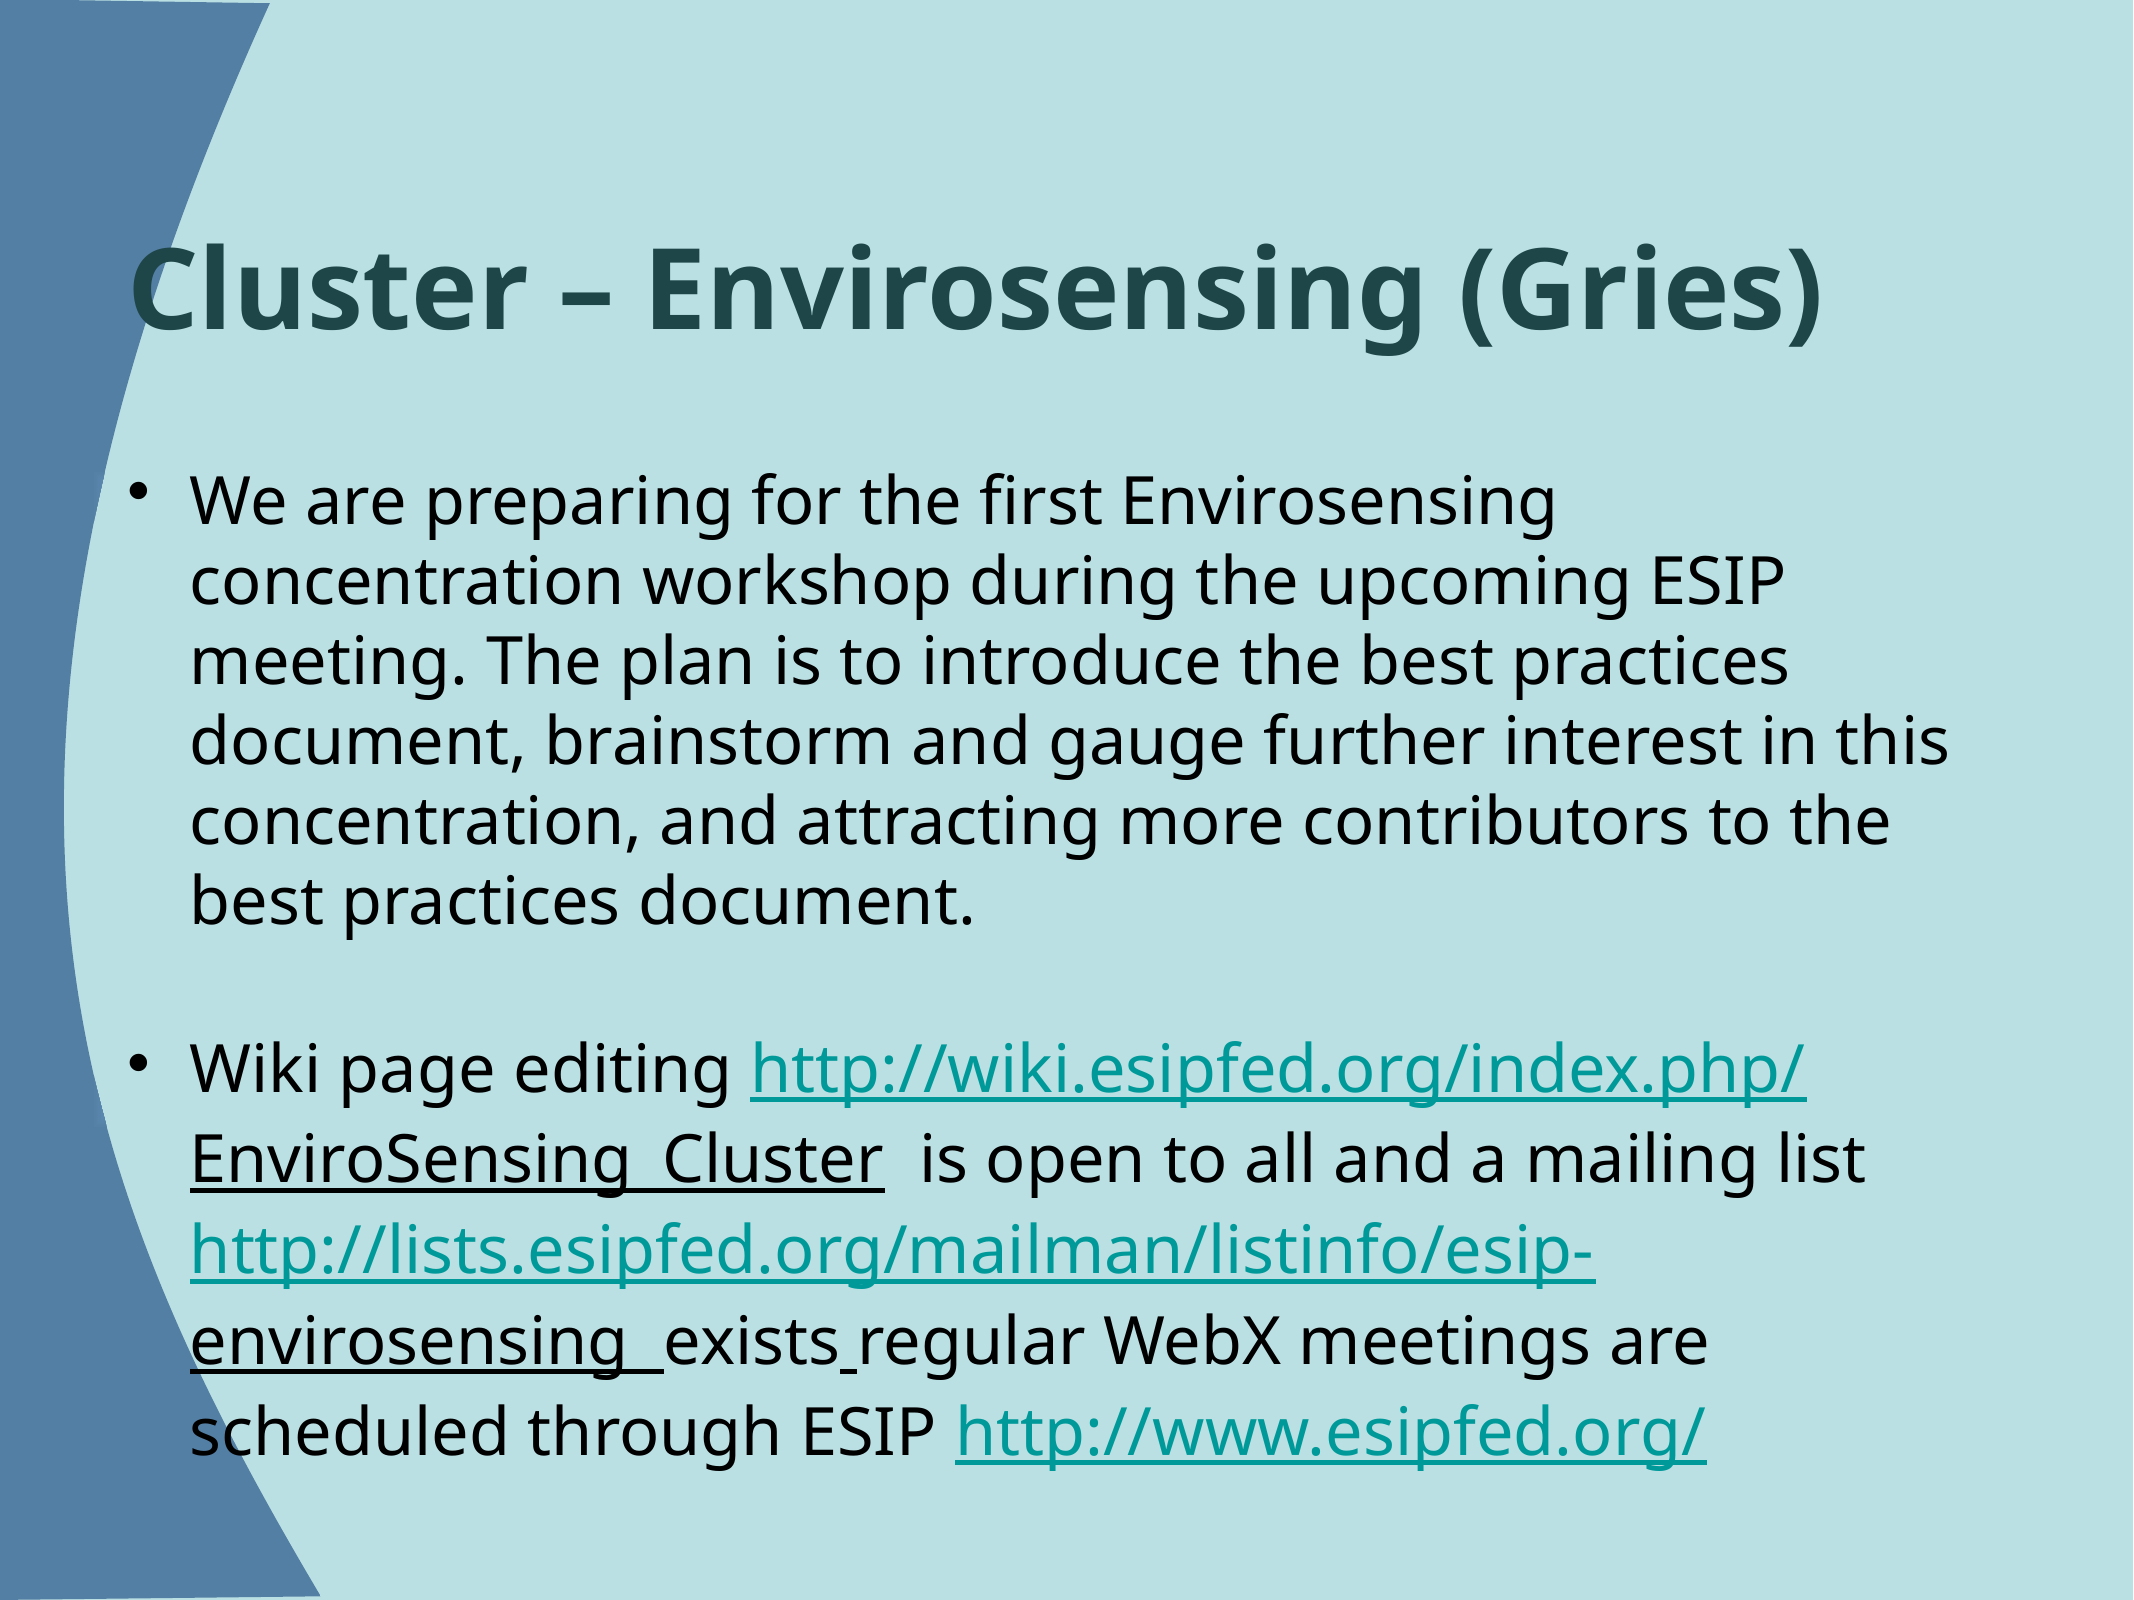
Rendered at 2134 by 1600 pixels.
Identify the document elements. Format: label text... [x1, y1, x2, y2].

text_box [0, 0, 321, 1600]
title Cluster – Envirosensing (Gries) [106, 63, 2028, 374]
list We are preparing for the first Envirosensing concentration workshop during the upcoming ESIP meeting. The plan is to introduce the best practices document, brainstorm and gauge further interest in this concentration, and attracting more contributors to the best practices document. Wiki page editing http://wiki.esipfed.org/index.php/EnviroSensing_Cluster is open to all and a mailing list http://lists.esipfed.org/mailman/listinfo/esip-envirosensing exists regular WebX meetings are scheduled through ESIP http://www.esipfed.org/ [106, 436, 2028, 1463]
